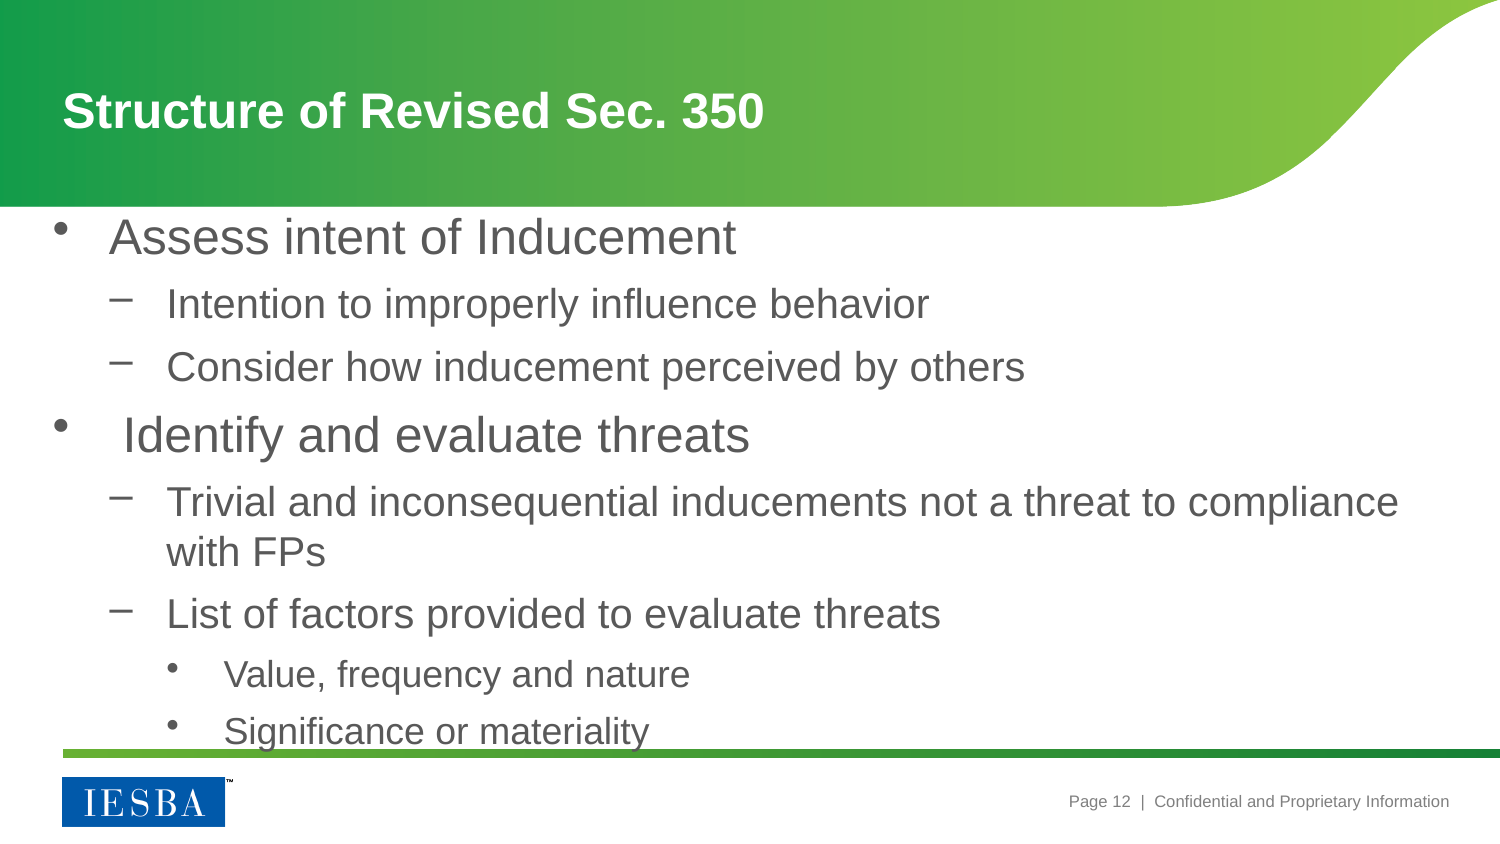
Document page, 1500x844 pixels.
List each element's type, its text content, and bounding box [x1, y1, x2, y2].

picture [62, 777, 233, 827]
title Structure of Revised Sec. 350 [62, 75, 1300, 142]
list Assess intent of Inducement Intention to improperly influence behavior Consider how inducement perceived by others Identify and evaluate threats Trivial and inconsequential inducements not a threat to compliance with FPs List of factors provided to evaluate threats Value, frequency and nature Significance or materiality [37, 196, 1475, 724]
picture [0, 0, 1500, 207]
